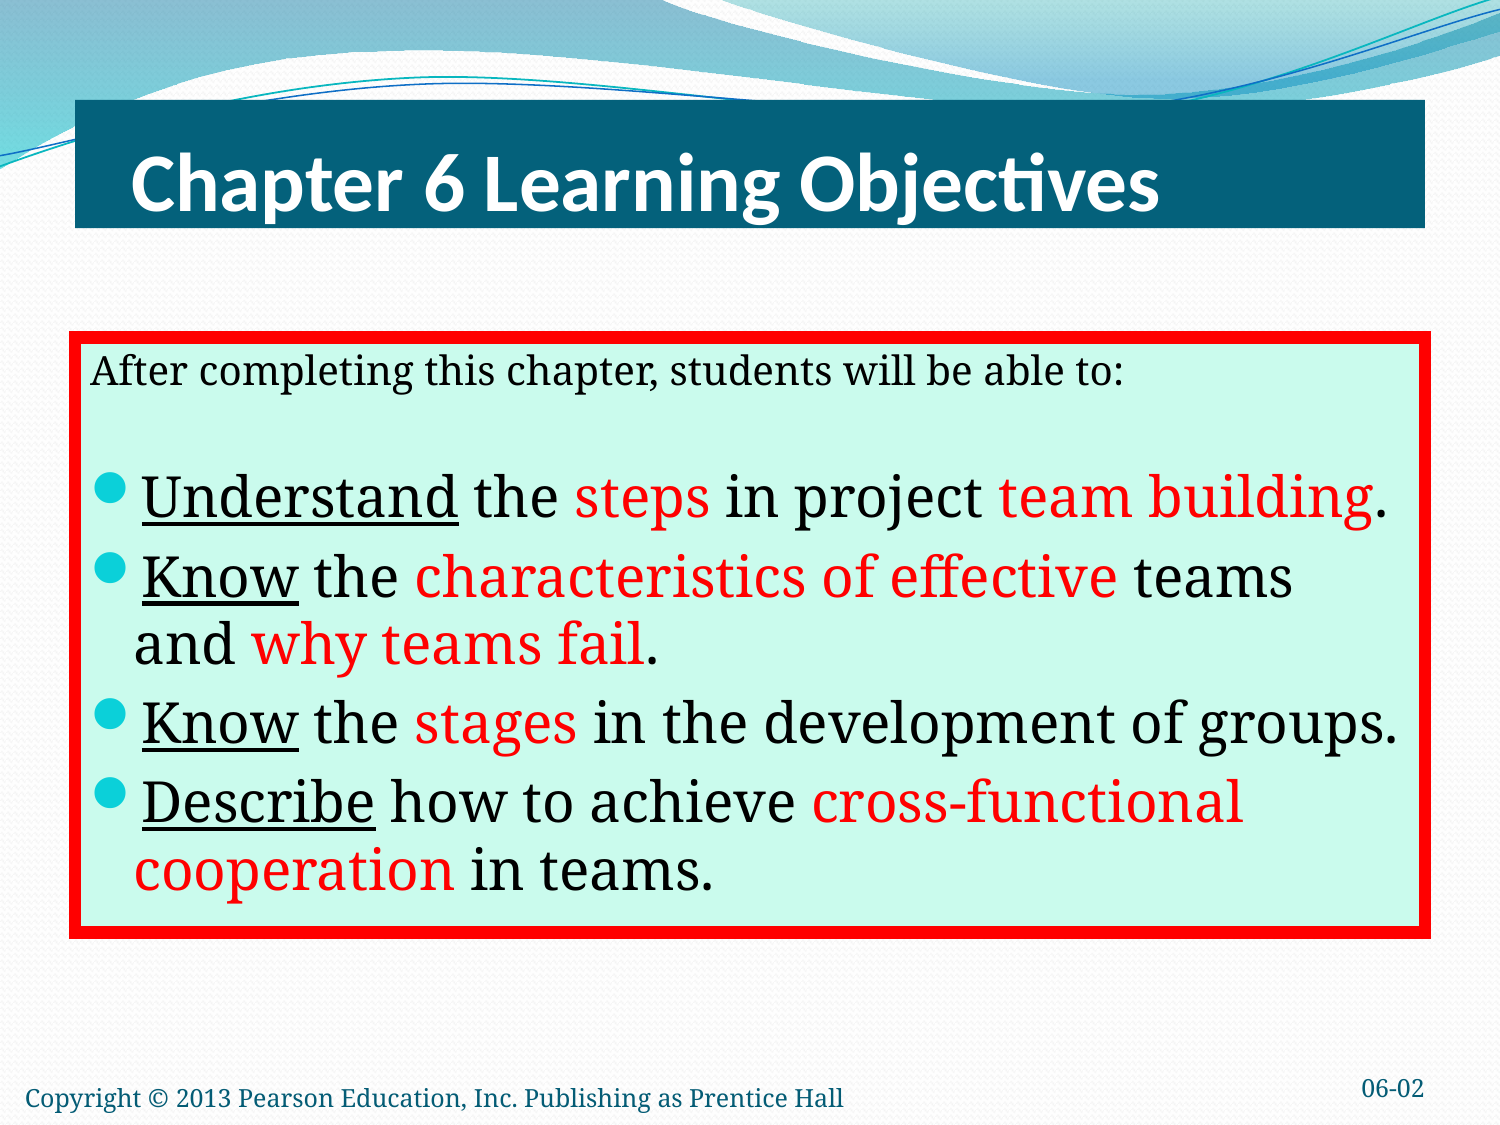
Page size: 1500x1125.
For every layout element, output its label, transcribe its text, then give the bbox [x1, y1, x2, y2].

slide_number 06-02 [1299, 1042, 1425, 1103]
list After completing this chapter, students will be able to: Understand the steps in project team building. Know the characteristics of effective teams and why teams fail. Know the stages in the development of groups. Describe how to achieve cross-functional cooperation in teams. [74, 337, 1426, 933]
title Chapter 6 Learning Objectives [74, 99, 1426, 229]
